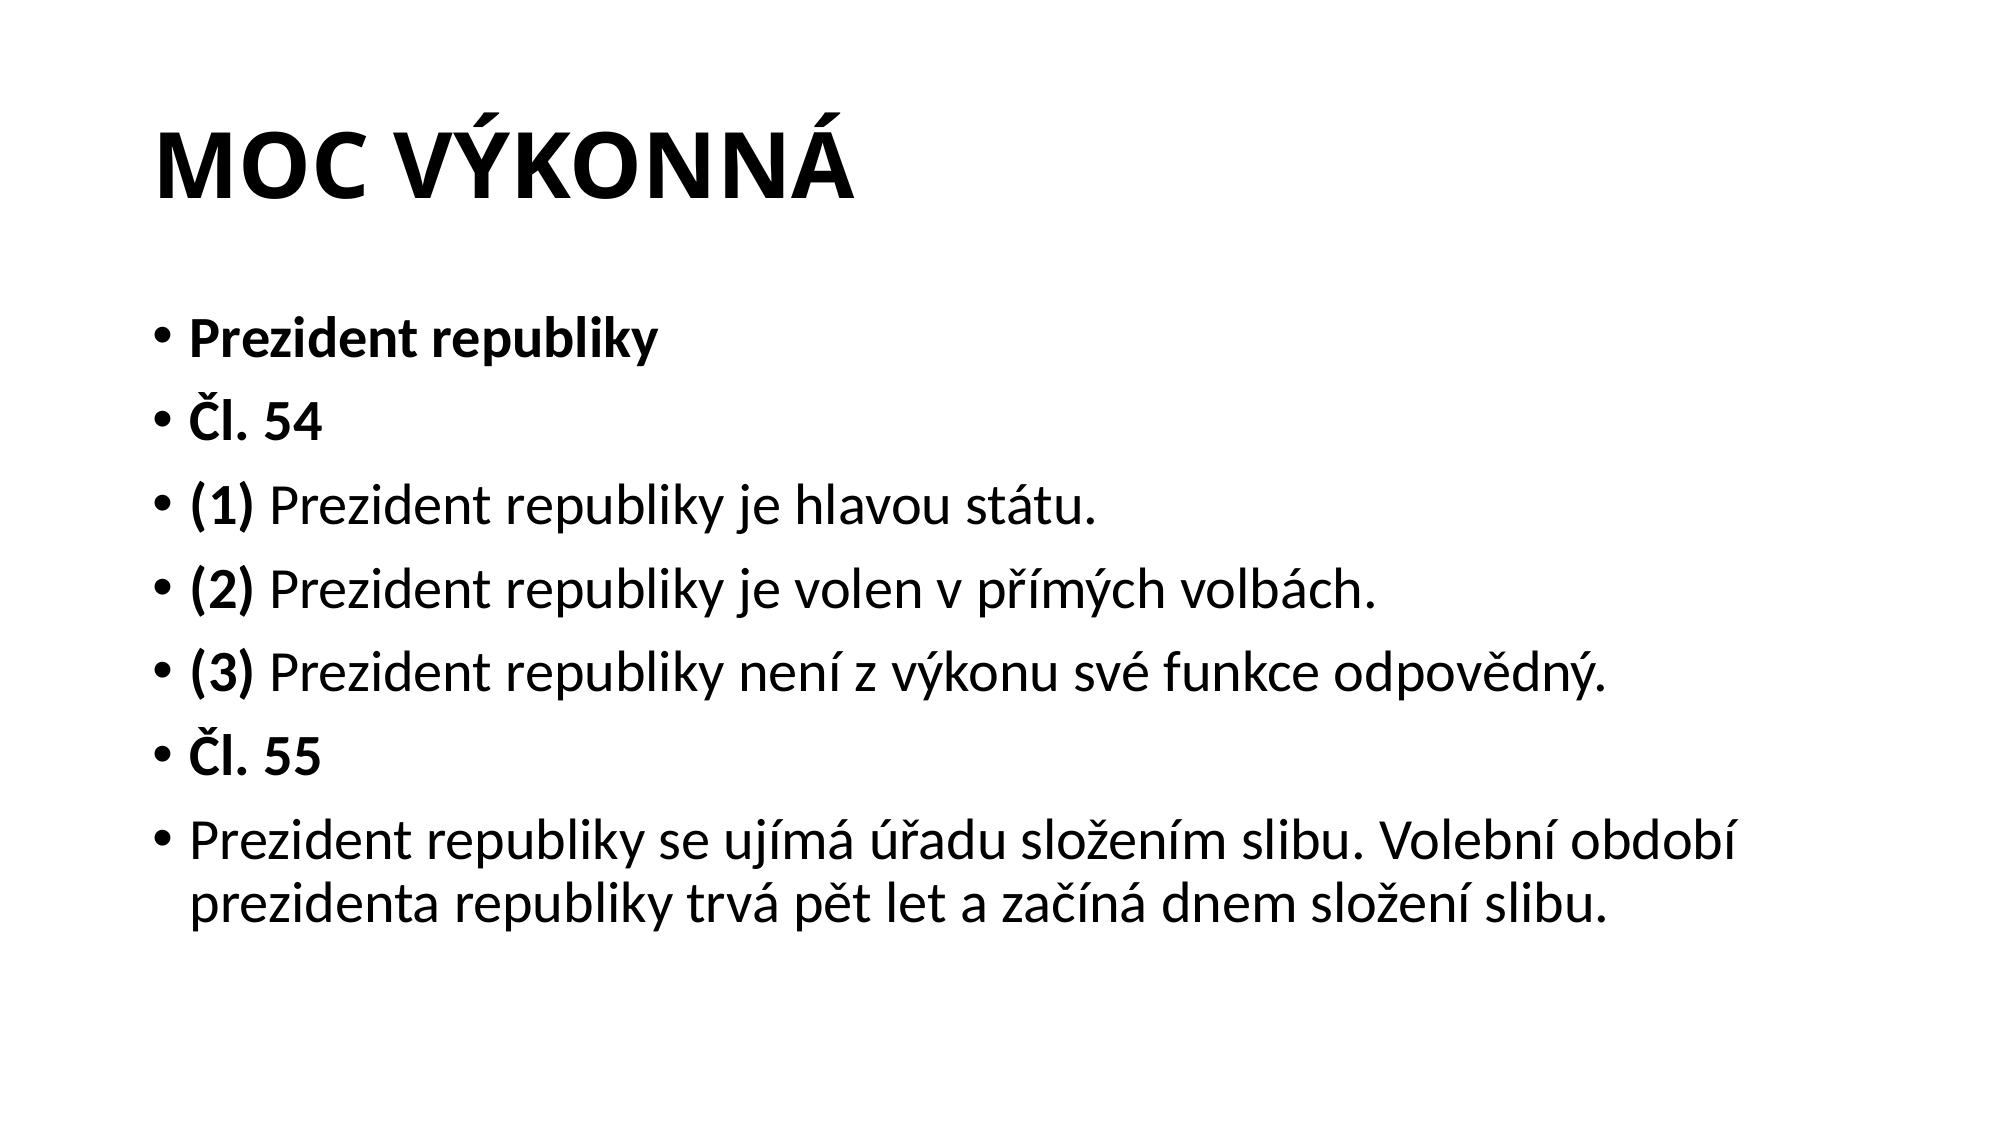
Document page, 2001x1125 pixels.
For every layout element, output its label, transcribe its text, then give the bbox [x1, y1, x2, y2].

list Prezident republiky Čl. 54 (1) Prezident republiky je hlavou státu. (2) Prezident republiky je volen v přímých volbách. (3) Prezident republiky není z výkonu své funkce odpovědný. Čl. 55 Prezident republiky se ujímá úřadu složením slibu. Volební období prezidenta republiky trvá pět let a začíná dnem složení slibu. [137, 299, 1863, 1014]
title MOC VÝKONNÁ [137, 59, 1863, 278]
